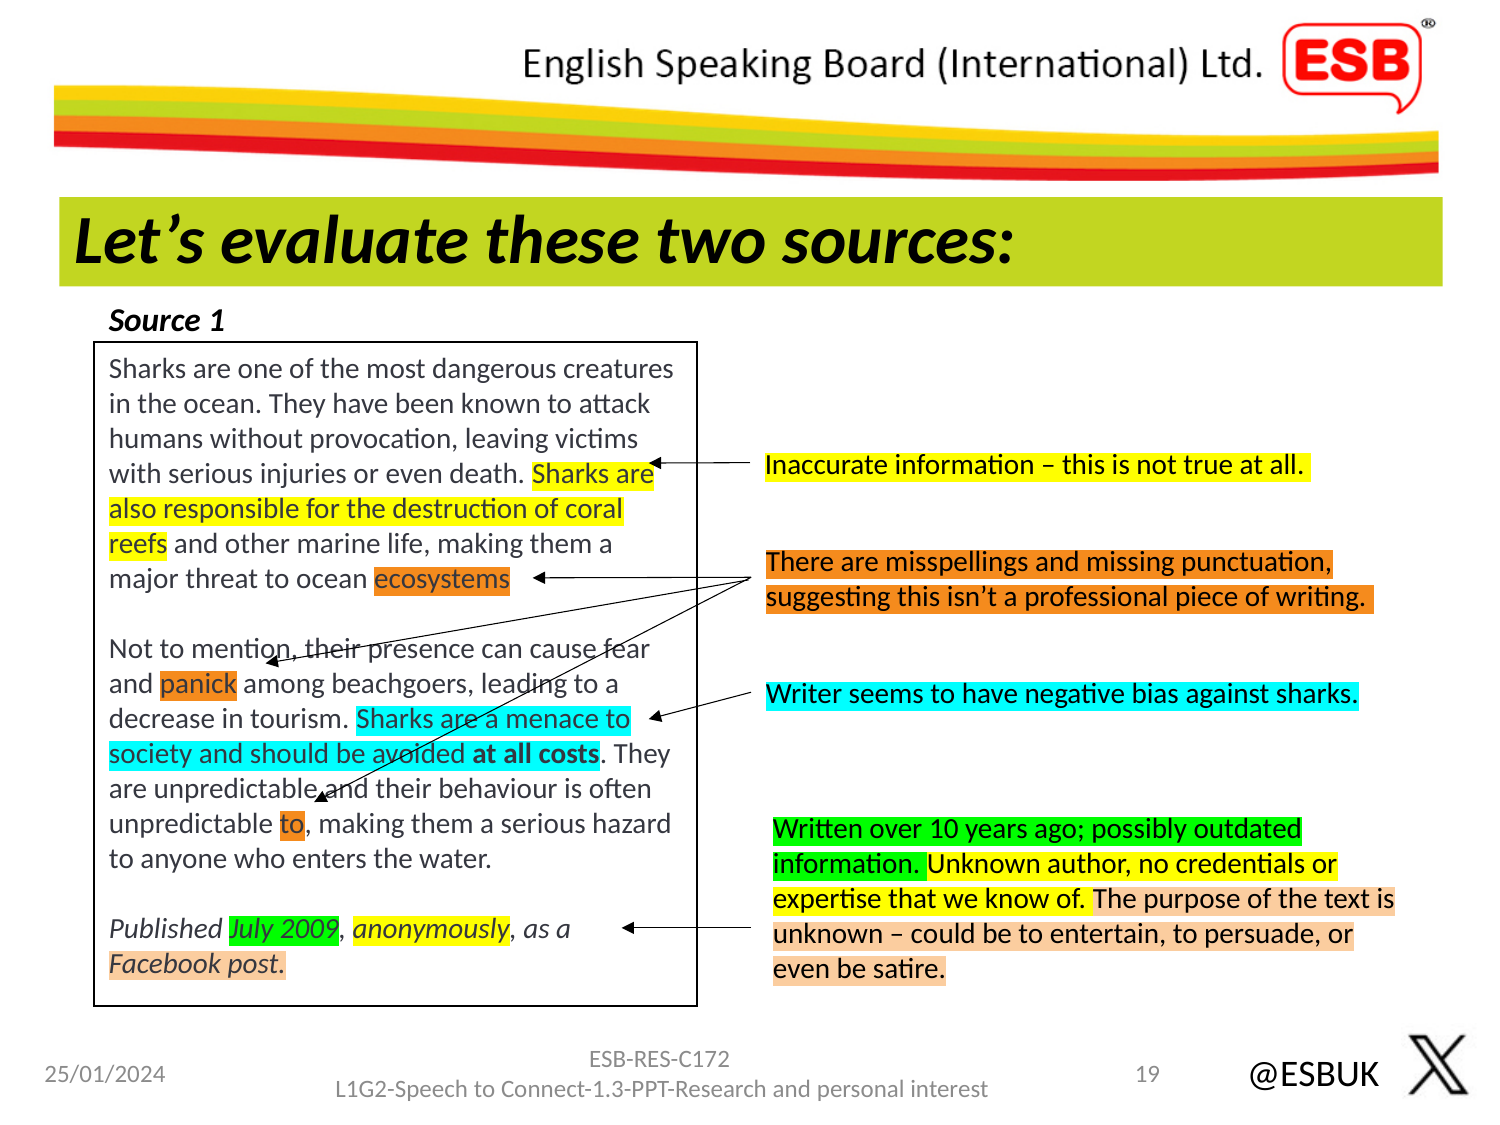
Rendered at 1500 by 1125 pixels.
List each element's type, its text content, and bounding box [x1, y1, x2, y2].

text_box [265, 579, 314, 664]
slide_number 19 [930, 1042, 1176, 1103]
text_box Written over 10 years ago; possibly outdated information. Unknown author, no credentials or expertise that we know of. The purpose of the text is unknown – could be to entertain, to persuade, or even be satire. [758, 802, 1429, 992]
text_box Source 1 [94, 290, 501, 346]
text_box Sharks are one of the most dangerous creatures in the ocean. They have been known to attack humans without provocation, leaving victims with serious injuries or even death. Sharks are also responsible for the destruction of coral reefs and other marine life, making them a major threat to ocean ecosystems Not to mention, their presence can cause fear and panick among beachgoers, leading to a decrease in tourism. Sharks are a menace to society and should be avoided at all costs. They are unpredictable and their behaviour is often unpredictable to, making them a serious hazard to anyone who enters the water. Published July 2009, anonymously, as a Facebook post. [93, 341, 698, 1007]
footer ESB-RES-C172 L1G2-Speech to Connect-1.3-PPT-Research and personal interest [314, 1042, 930, 1103]
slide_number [29, 1042, 314, 1103]
picture [0, 0, 1500, 189]
picture [1401, 1023, 1481, 1107]
text_box Writer seems to have negative bias against sharks. [751, 667, 1422, 718]
text_box There are misspellings and missing punctuation, suggesting this isn’t a professional piece of writing. [751, 534, 1422, 620]
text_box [314, 577, 751, 803]
text_box Inaccurate information – this is not true at all. [750, 437, 1421, 488]
text_box Let’s evaluate these two sources: [59, 197, 1443, 287]
